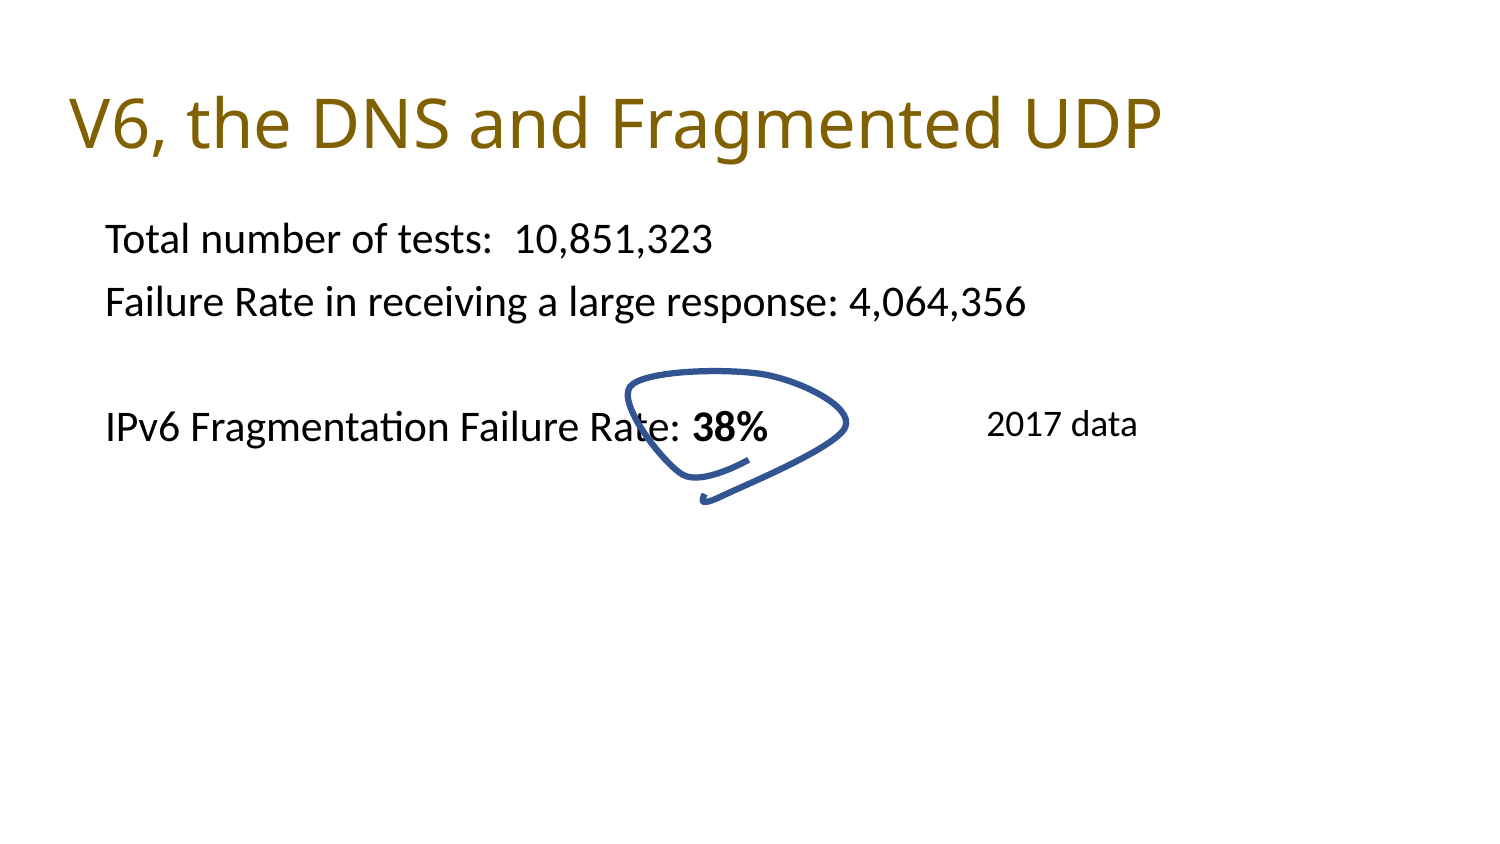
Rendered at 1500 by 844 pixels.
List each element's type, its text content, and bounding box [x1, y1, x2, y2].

text_box 2017 data [971, 391, 1153, 452]
text_box [626, 370, 848, 504]
list Total number of tests: 10,851,323 Failure Rate in receiving a large response: 4,064,356 IPv6 Fragmentation Failure Rate: 38% [90, 207, 1384, 744]
title V6, the DNS and Fragmented UDP [54, 44, 1296, 208]
